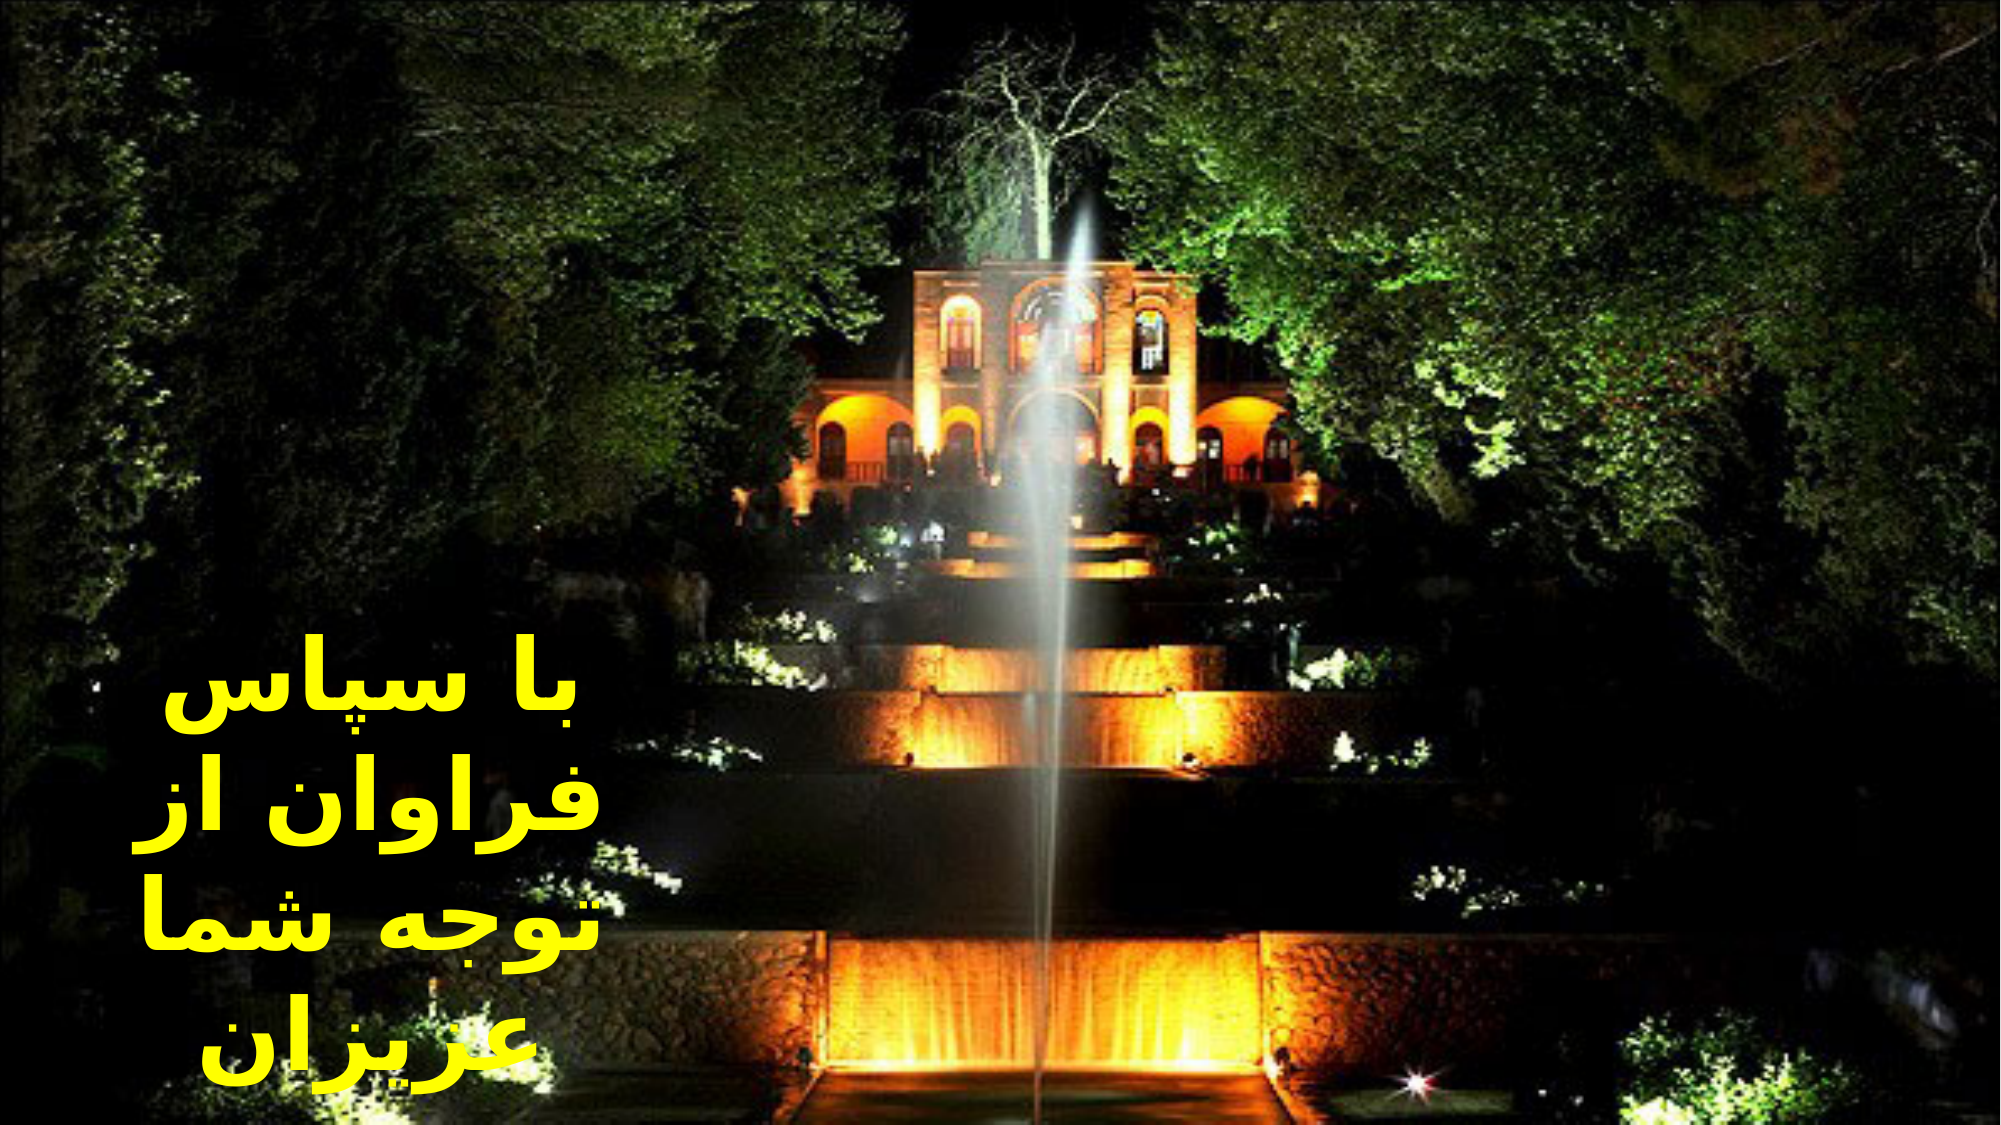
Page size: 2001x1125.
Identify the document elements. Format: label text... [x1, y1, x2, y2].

text_box با سپاس فراوان از توجه شما عزیزان بهمنی [47, 602, 696, 1125]
picture [0, 0, 2001, 1125]
